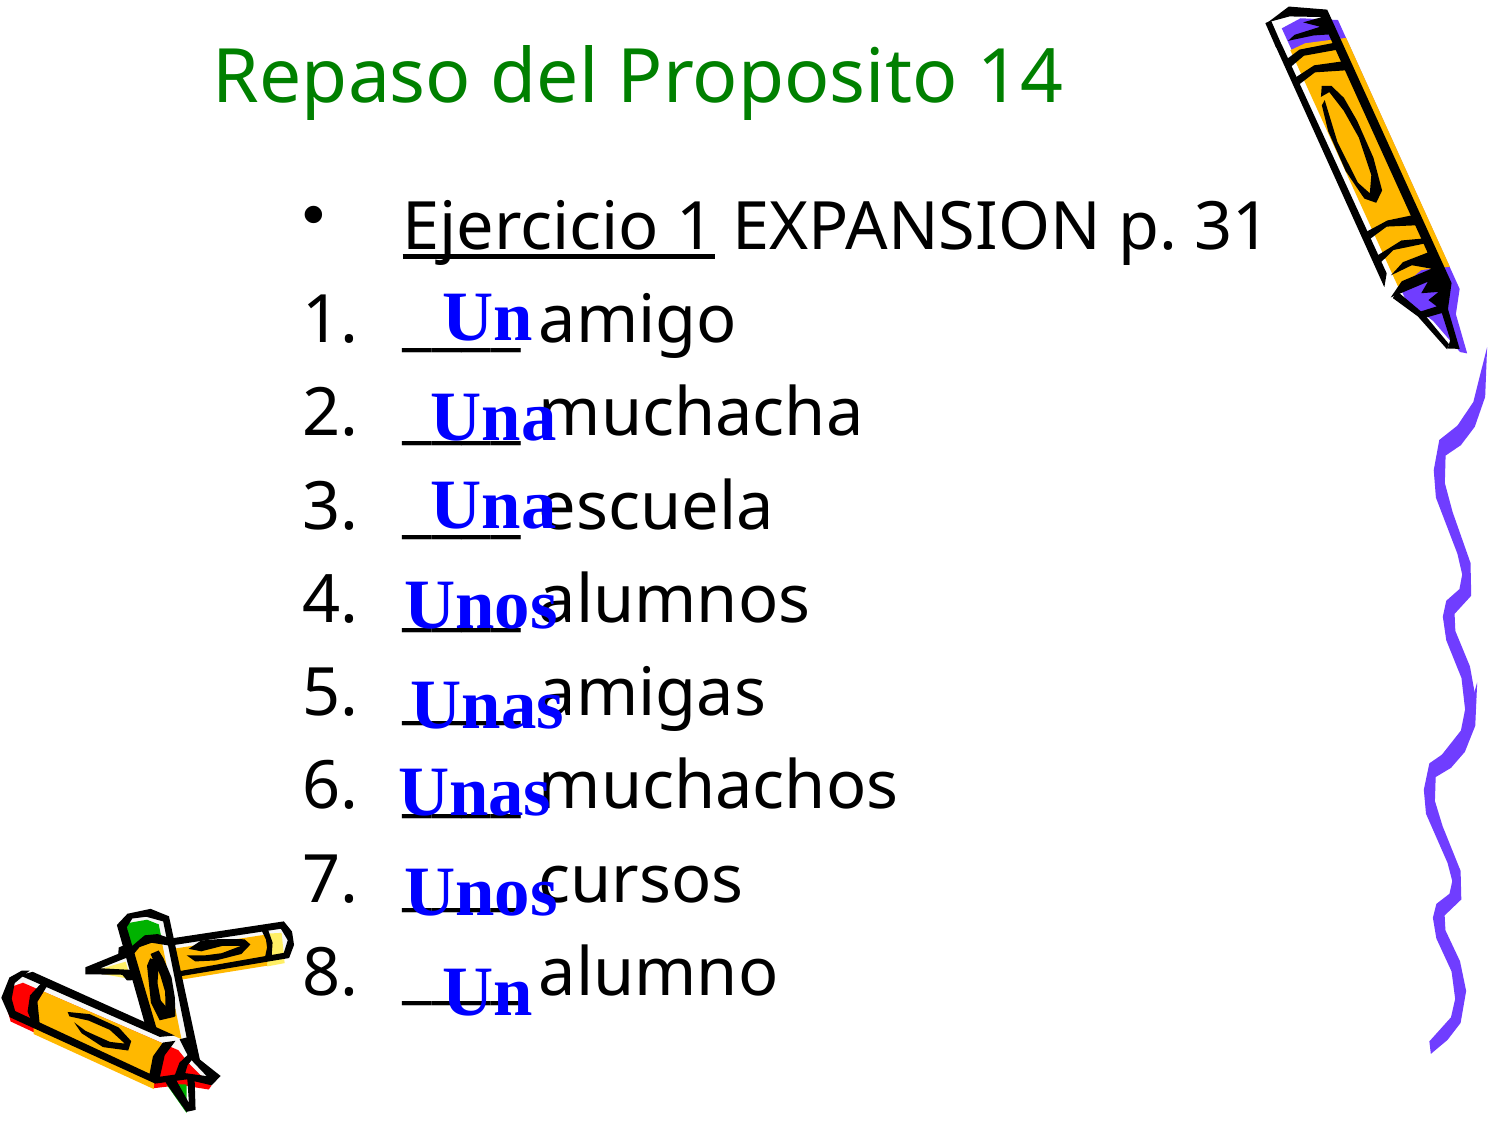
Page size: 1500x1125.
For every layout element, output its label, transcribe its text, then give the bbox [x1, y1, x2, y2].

title Repaso del Proposito 14 [75, 12, 1203, 125]
text_box Un [412, 937, 563, 1038]
text_box Un [412, 262, 563, 362]
text_box Unas [387, 649, 588, 750]
text_box Unas [375, 737, 575, 838]
text_box Una [399, 449, 588, 550]
text_box Unos [387, 837, 575, 938]
text_box Una [399, 362, 588, 449]
text_box Unos [387, 549, 575, 649]
list Ejercicio 1 EXPANSION p. 31 ____ amigo ____ muchacha ____ escuela ____ alumnos ____ amigas ____ muchachos ____ cursos ____ alumno [287, 174, 1375, 1088]
